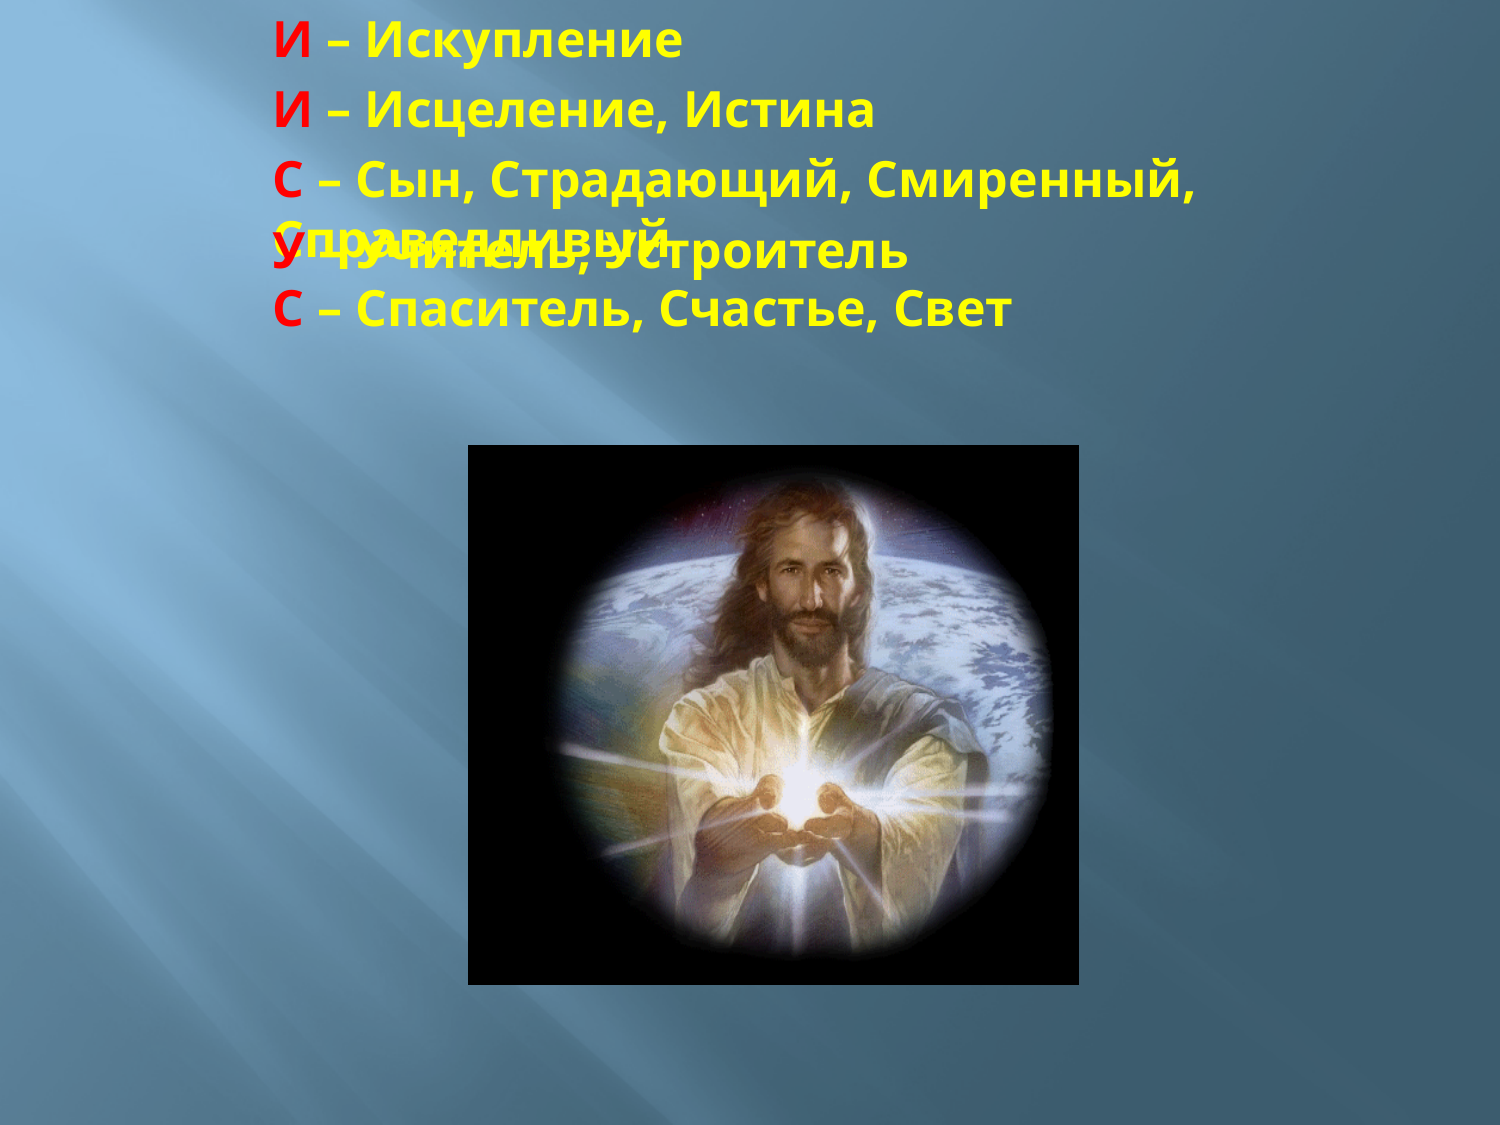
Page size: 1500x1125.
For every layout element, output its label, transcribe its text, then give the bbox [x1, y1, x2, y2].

text_box И – Искупление [257, 0, 821, 70]
text_box У – Учитель, Устроитель [257, 210, 1038, 269]
picture [468, 445, 1079, 985]
text_box И – Исцеление, Истина [257, 70, 1055, 140]
text_box С – Спаситель, Счастье, Свет [257, 269, 1225, 345]
text_box С – Сын, Страдающий, Смиренный, Справедливый [257, 140, 1500, 276]
